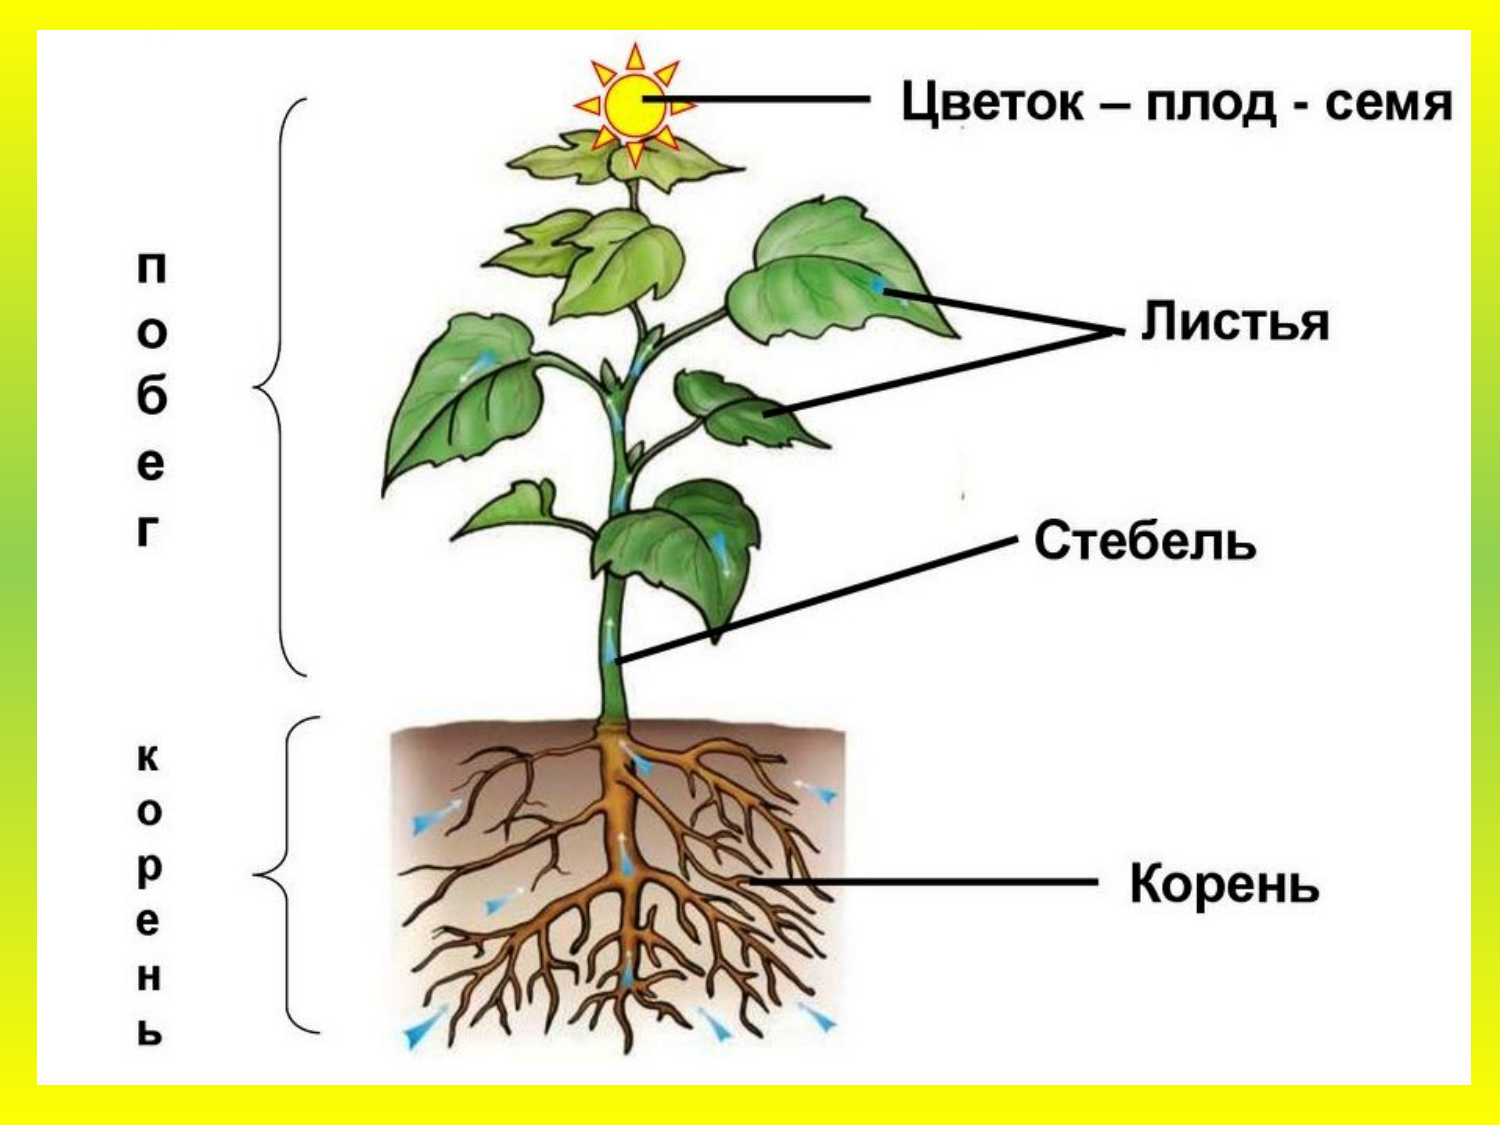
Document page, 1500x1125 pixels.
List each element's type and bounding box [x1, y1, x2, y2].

picture [37, 30, 1471, 1085]
